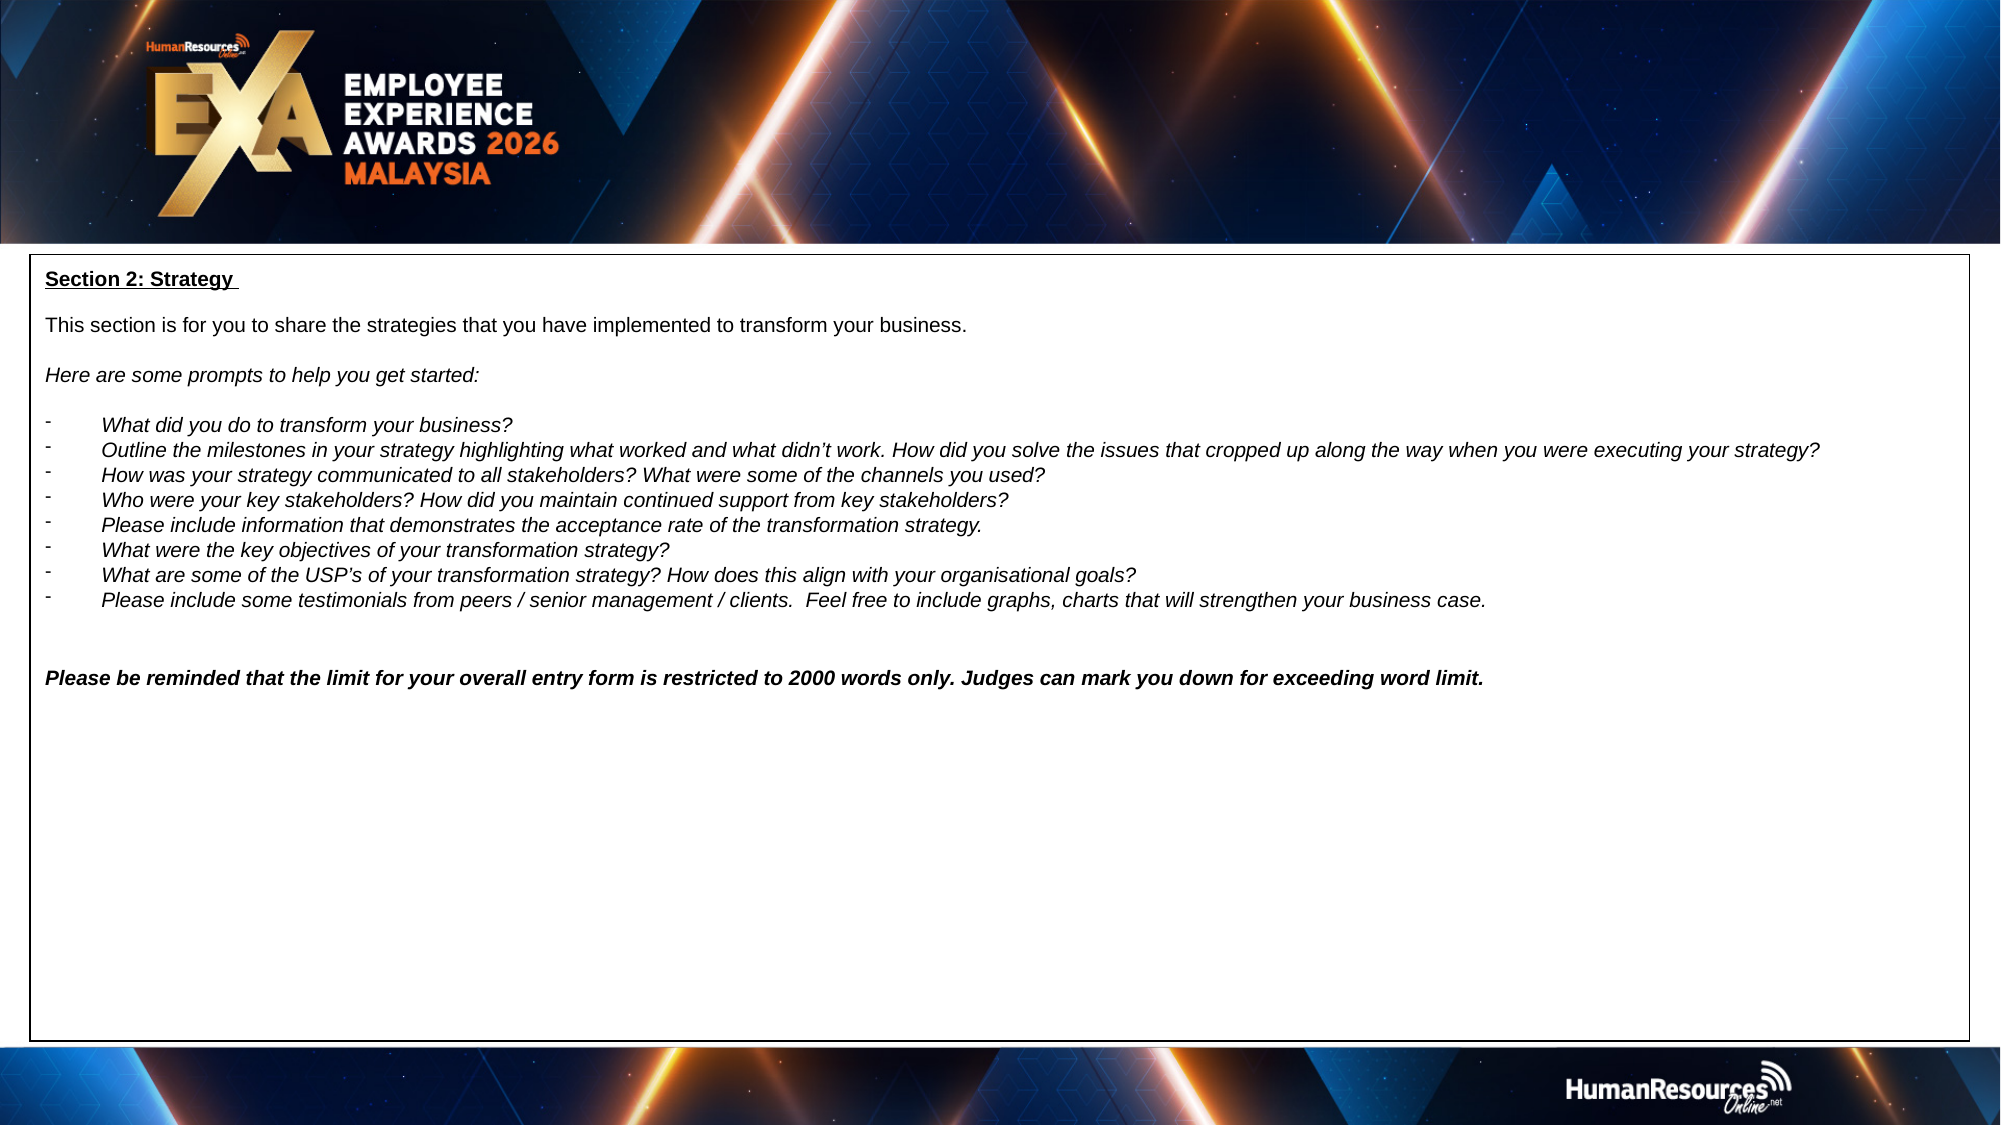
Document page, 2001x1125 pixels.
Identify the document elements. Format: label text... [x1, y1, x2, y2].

picture [0, 0, 2001, 1125]
text_box Section 2: Strategy This section is for you to share the strategies that you have implemented to transform your business. Here are some prompts to help you get started: What did you do to transform your business? Outline the milestones in your strategy highlighting what worked and what didn’t work. How did you solve the issues that cropped up along the way when you were executing your strategy? How was your strategy communicated to all stakeholders? What were some of the channels you used? Who were your key stakeholders? How did you maintain continued support from key stakeholders? Please include information that demonstrates the acceptance rate of the transformation strategy. What were the key objectives of your transformation strategy? What are some of the USP’s of your transformation strategy? How does this align with your organisational goals? Please include some testimonials from peers / senior management / clients. Feel free to include graphs, charts that will strengthen your business case. Please be reminded that the limit for your overall entry form is restricted to 2000 words only. Judges can mark you down for exceeding word limit. [30, 254, 1970, 1042]
